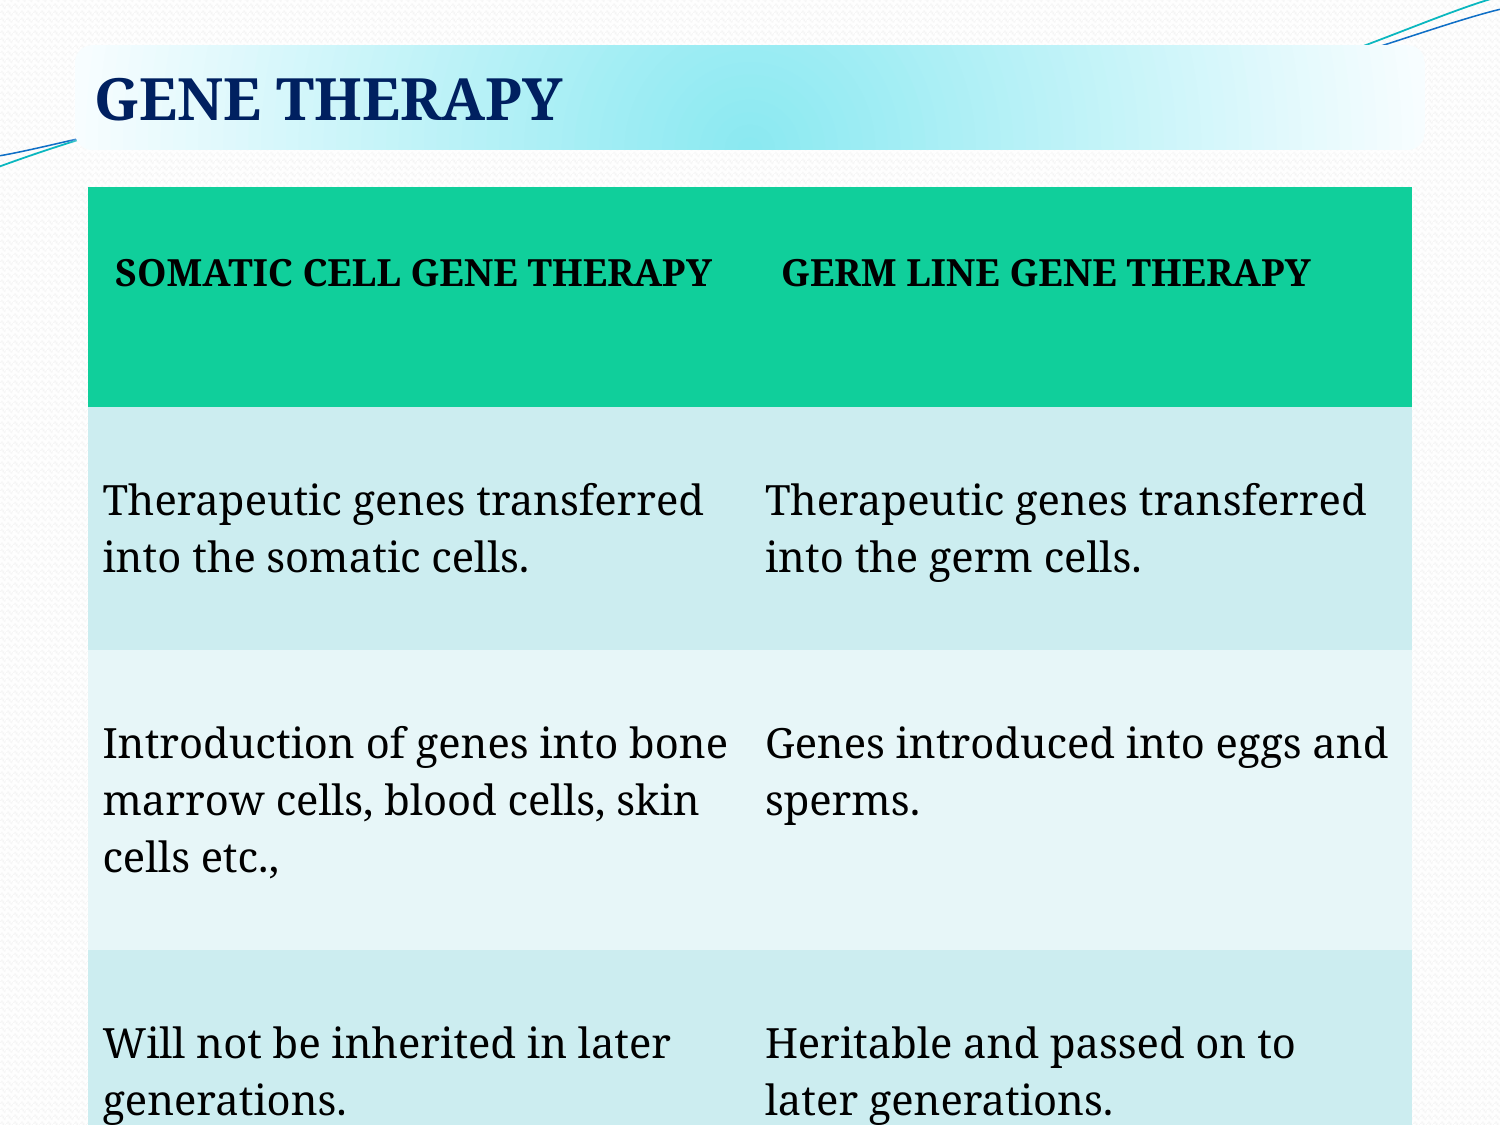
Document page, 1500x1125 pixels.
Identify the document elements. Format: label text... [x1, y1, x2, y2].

table_cell Therapeutic genes transferred into the germ cells. [750, 407, 1412, 650]
table_cell Heritable and passed on to later generations. [750, 950, 1412, 1125]
table_header SOMATIC CELL GENE THERAPY [88, 187, 750, 407]
table_cell Genes introduced into eggs and sperms. [750, 650, 1412, 950]
table_cell Will not be inherited in later generations. [88, 950, 750, 1125]
table_cell Introduction of genes into bone marrow cells, blood cells, skin cells etc., [88, 650, 750, 950]
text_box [74, 44, 1426, 151]
table_header GERM LINE GENE THERAPY [750, 187, 1412, 407]
table_cell Therapeutic genes transferred into the somatic cells. [88, 407, 750, 650]
